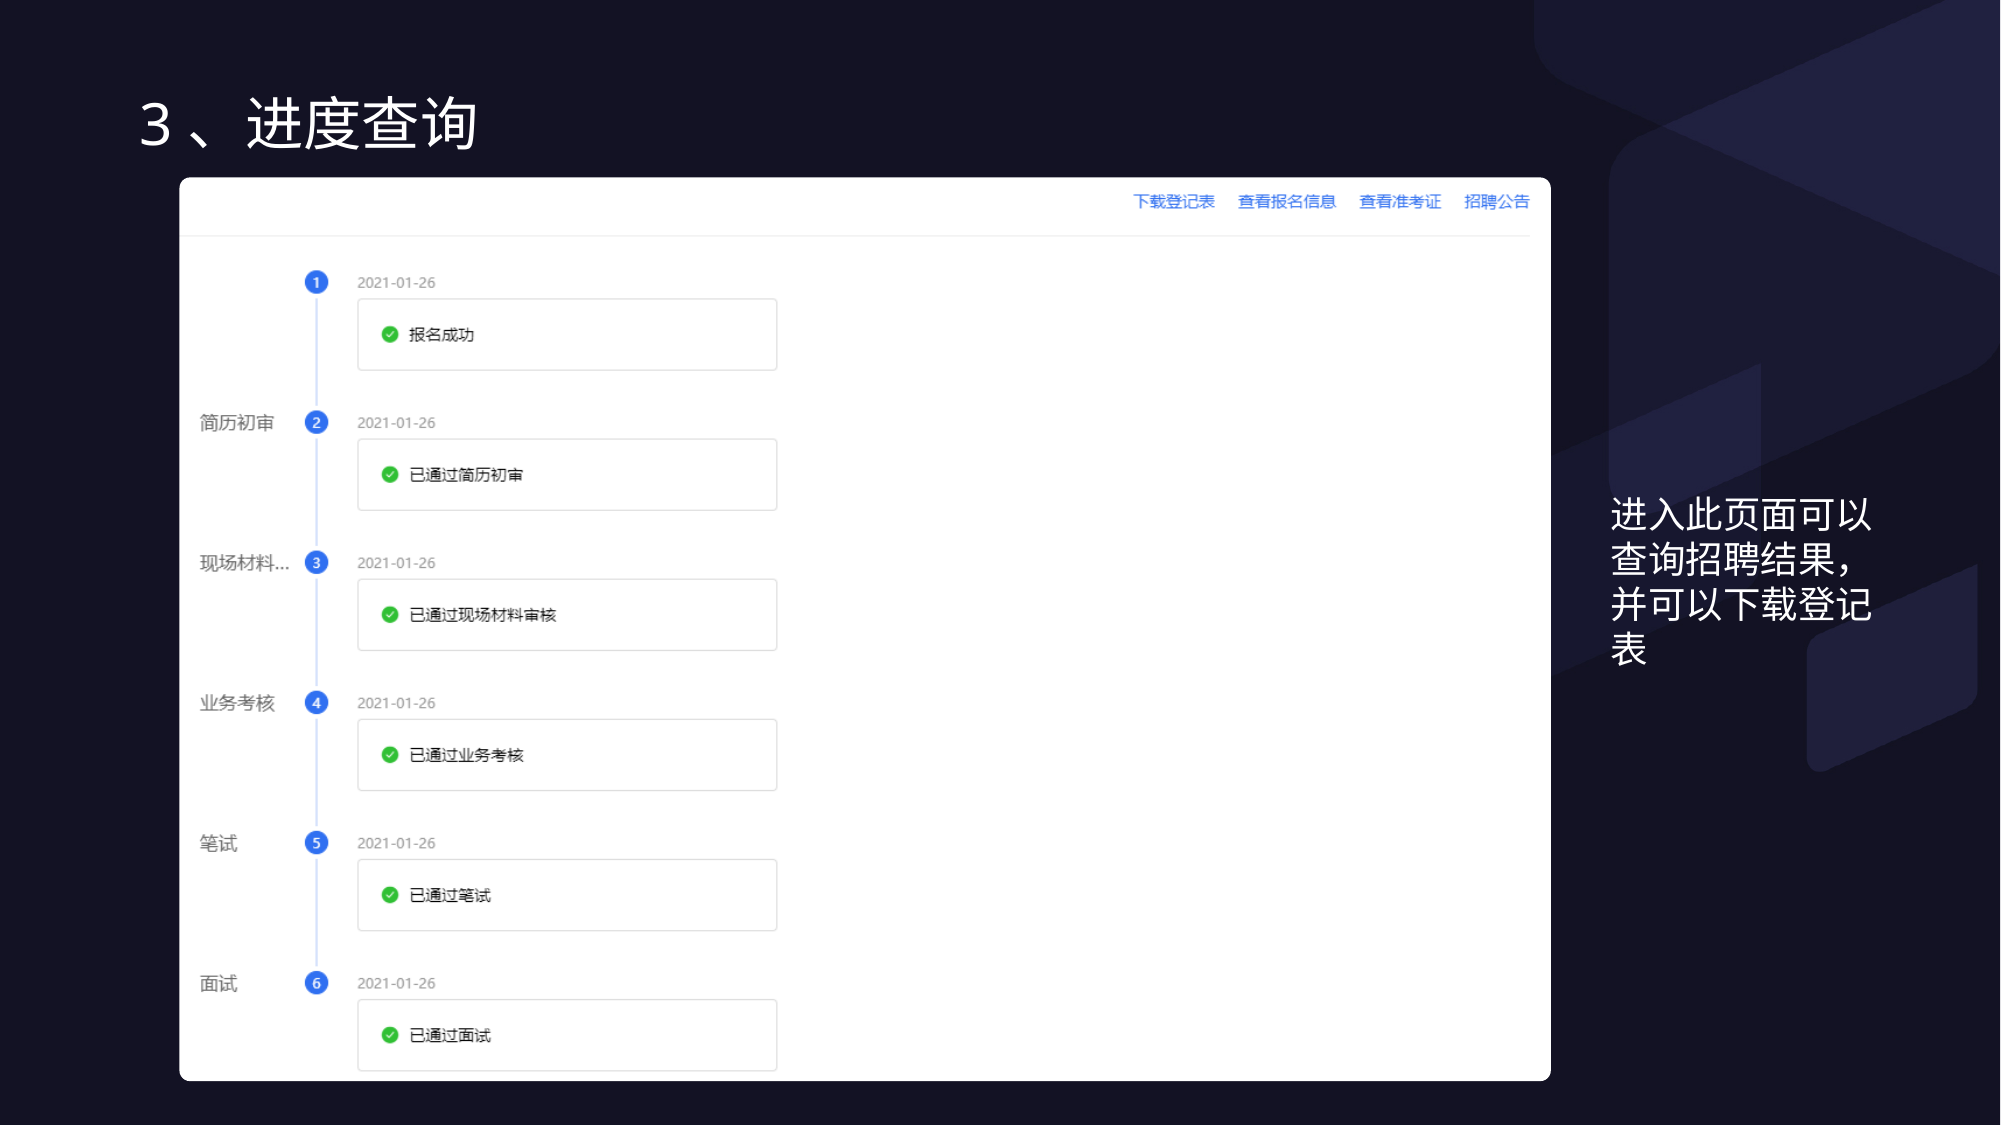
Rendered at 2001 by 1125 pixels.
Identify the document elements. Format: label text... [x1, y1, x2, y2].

text_box 3、进度查询 [125, 80, 784, 165]
picture [0, 0, 2001, 1125]
text_box 进入此页面可以查询招聘结果，并可以下载登记表 [1596, 483, 1909, 679]
